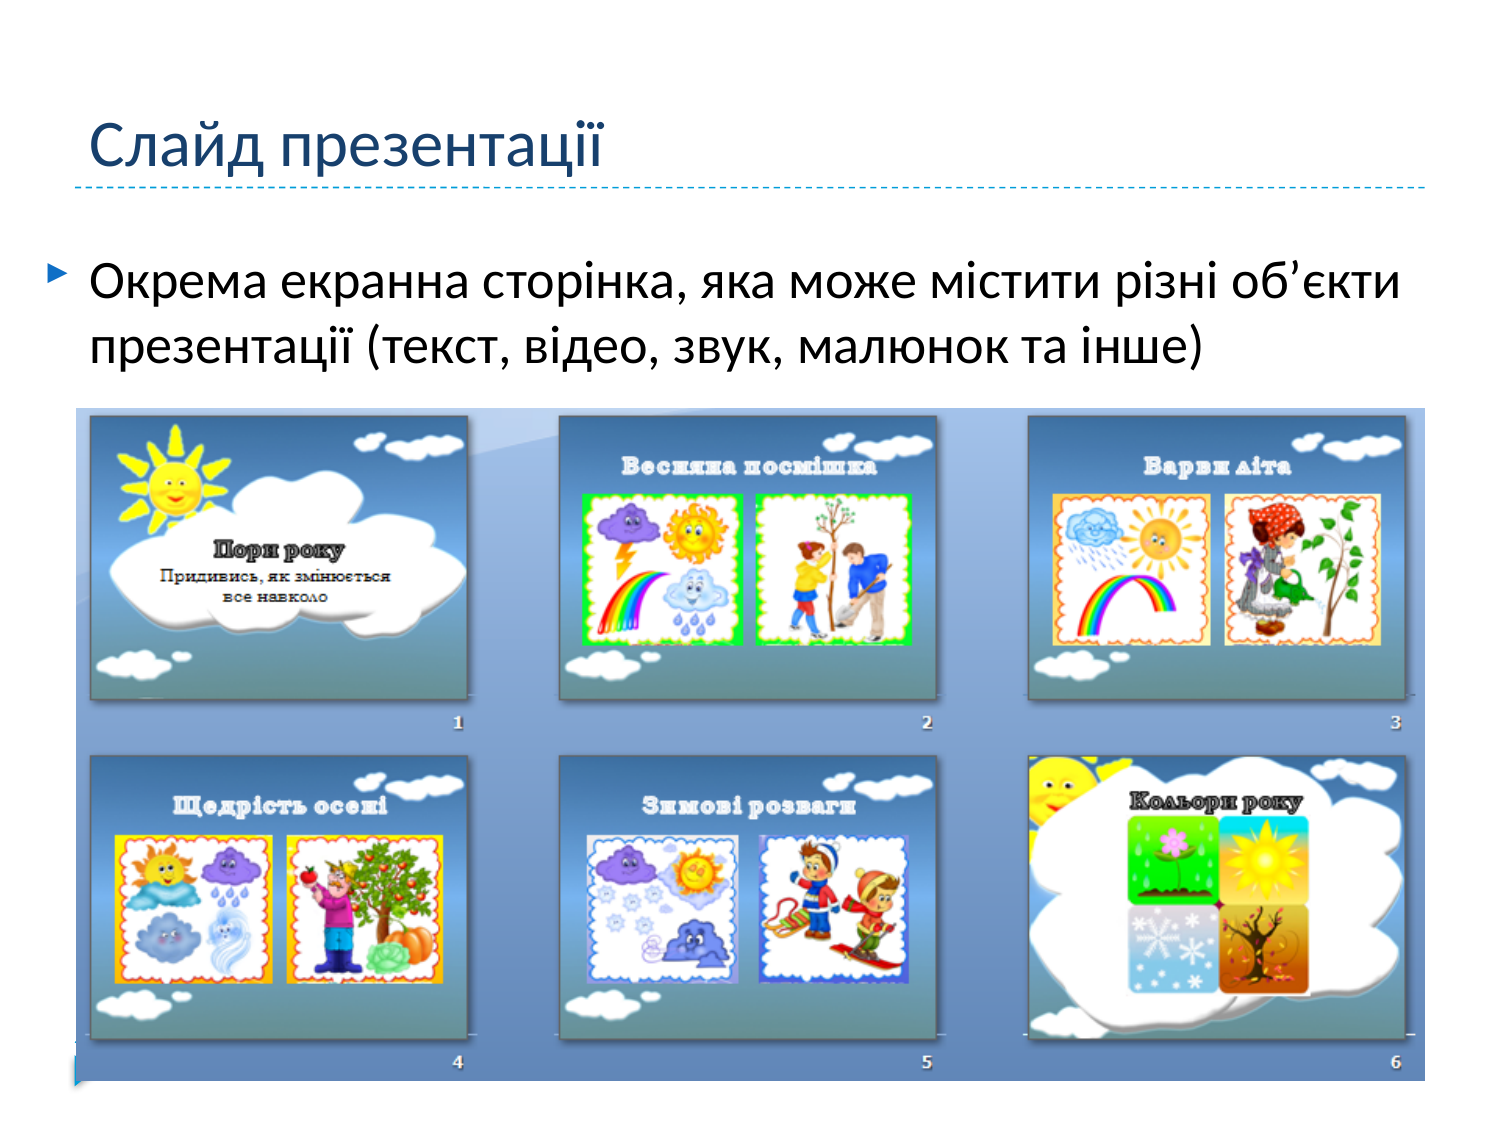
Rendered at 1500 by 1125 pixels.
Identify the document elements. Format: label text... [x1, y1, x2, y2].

picture [76, 408, 1426, 1082]
list Окрема екранна сторінка, яка може містити різні об’єкти презентації (текст, відео, звук, малюнок та інше) [29, 237, 1500, 988]
title Слайд презентації [75, 24, 1425, 188]
